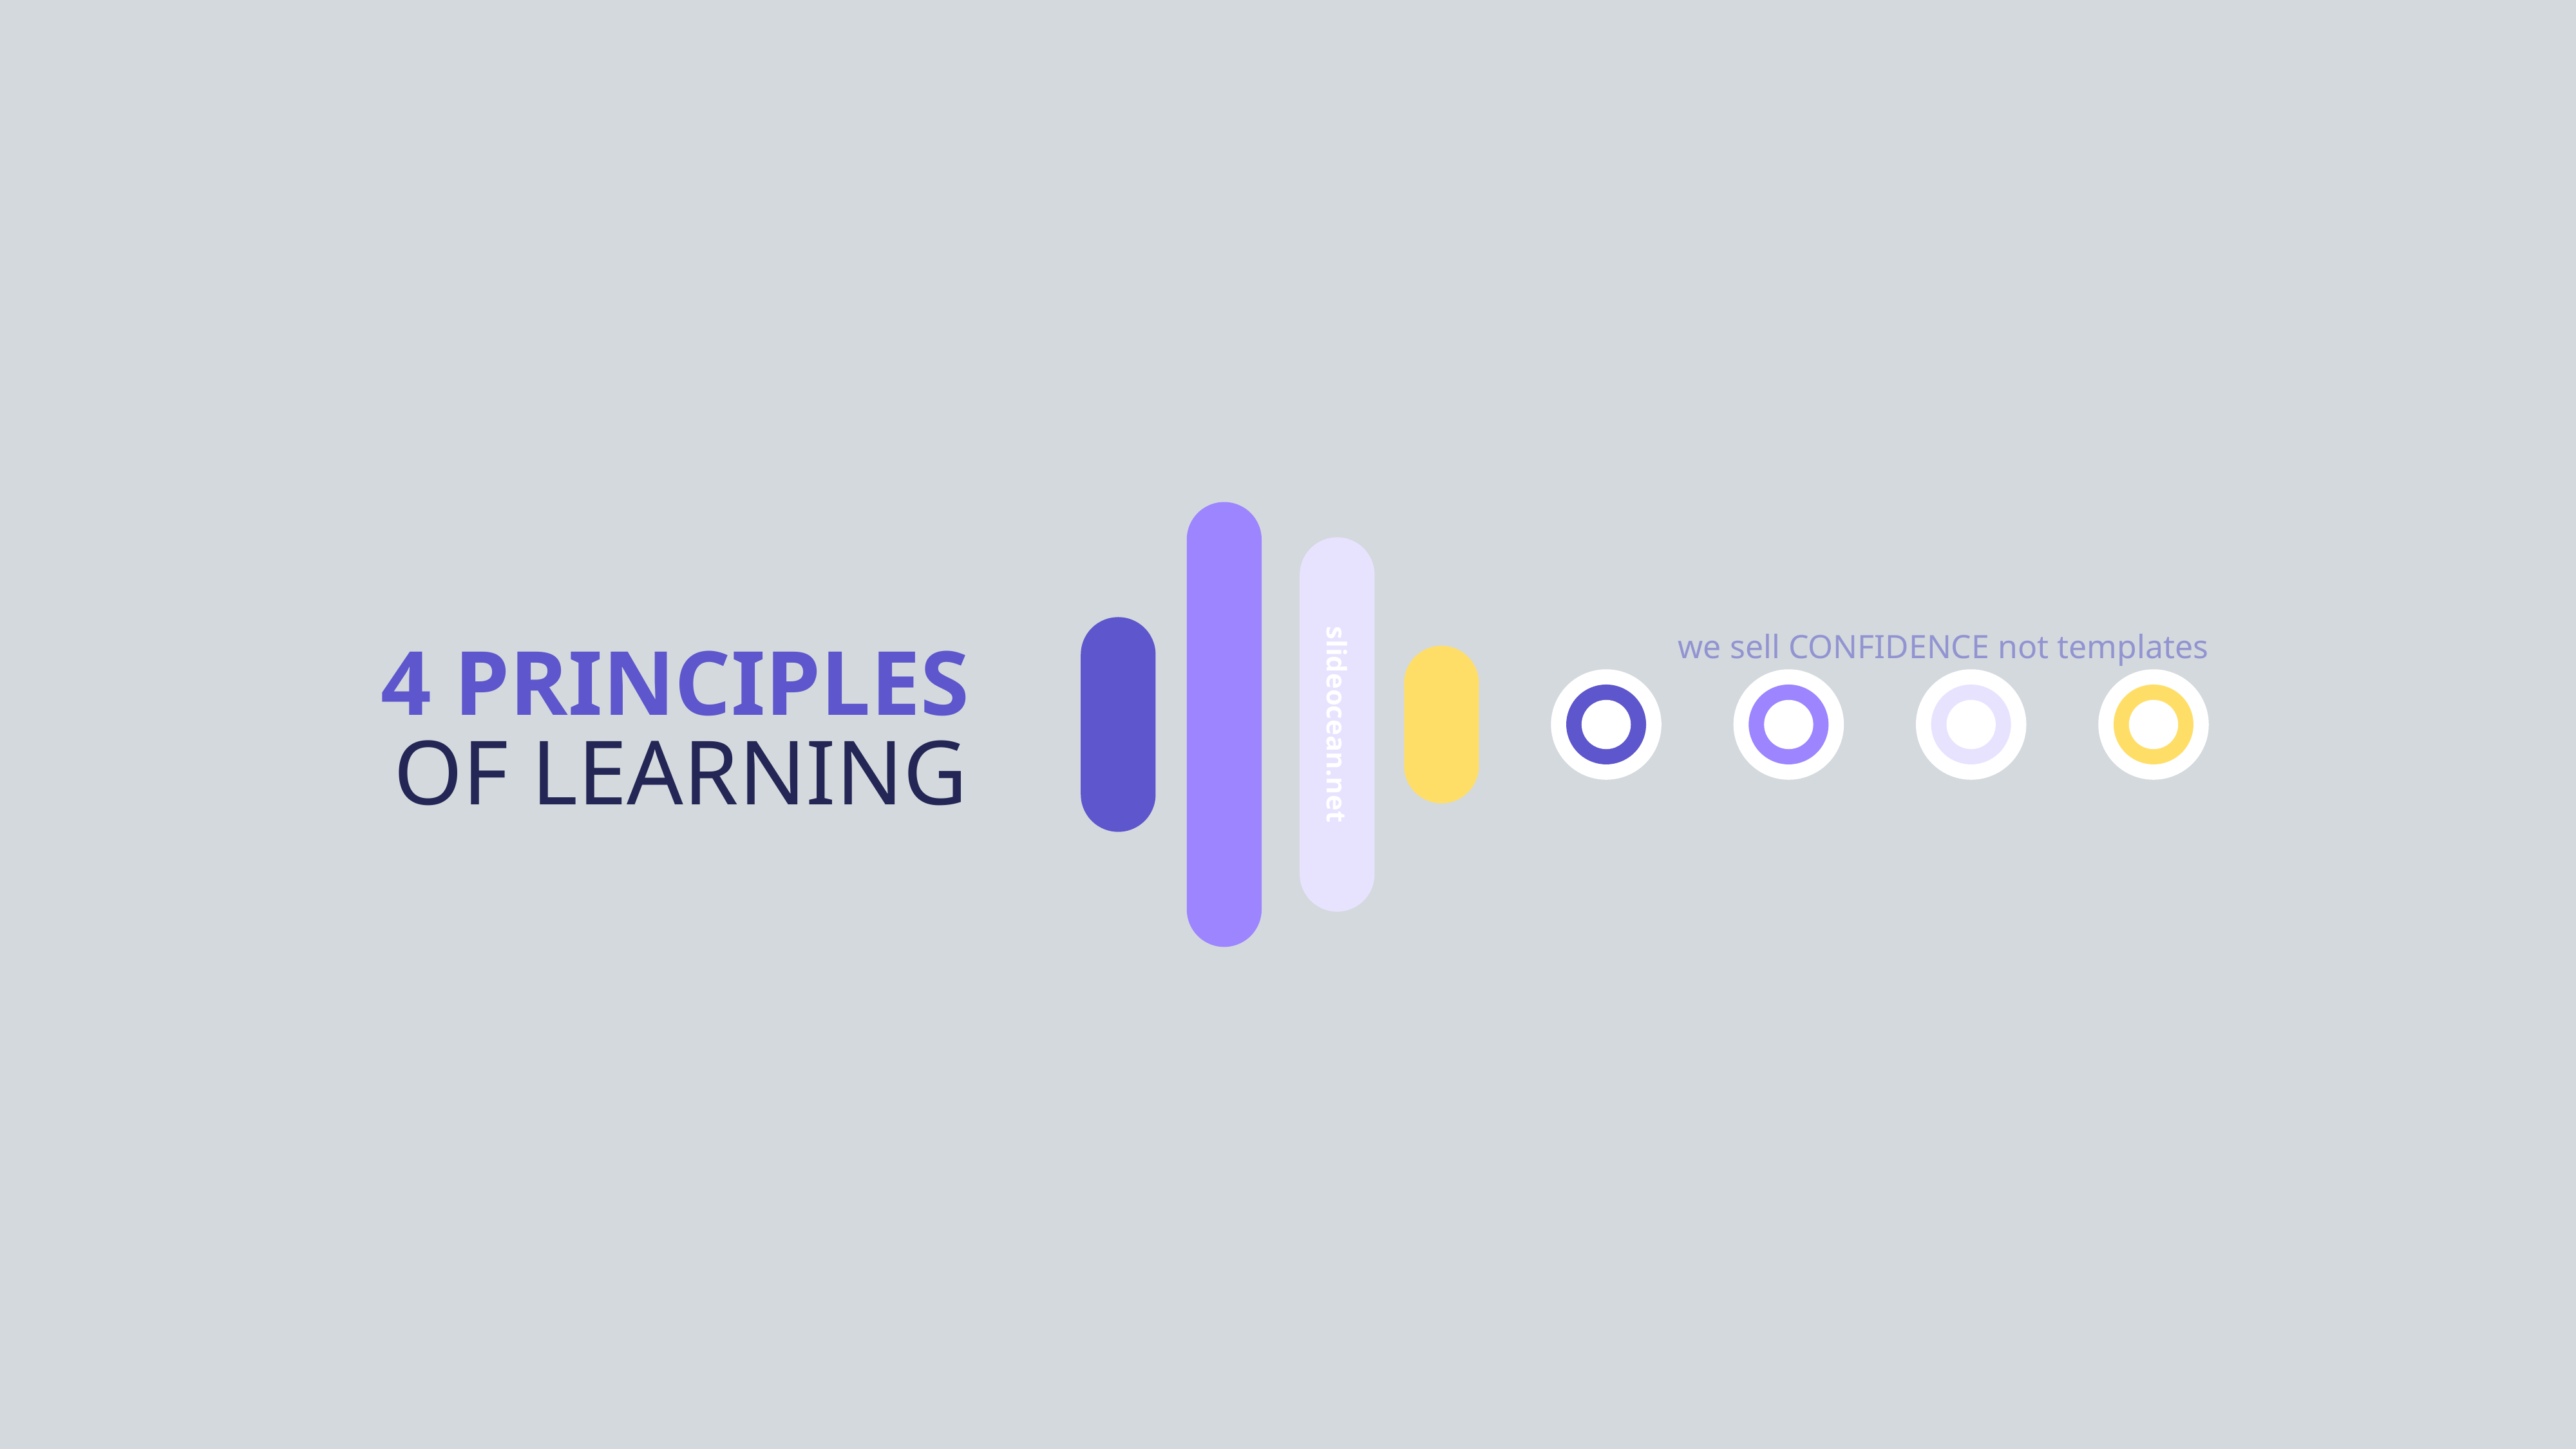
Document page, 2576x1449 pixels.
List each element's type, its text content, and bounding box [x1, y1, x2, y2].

text_box 4 PRINCIPLES [371, 621, 980, 738]
text_box [1565, 683, 1647, 766]
text_box [1403, 645, 1481, 804]
text_box [1186, 500, 1263, 948]
text_box slideocean.net [1316, 616, 1359, 833]
text_box [1930, 683, 2012, 766]
text_box we sell CONFIDENCE not templates [1668, 621, 2219, 670]
text_box [1079, 616, 1157, 833]
text_box [1945, 699, 1997, 750]
text_box [2097, 670, 2210, 781]
text_box [1298, 536, 1376, 913]
text_box [1549, 668, 1663, 781]
text_box [1580, 699, 1632, 750]
text_box [1732, 670, 1845, 781]
text_box [1763, 699, 1815, 750]
text_box [1747, 683, 1830, 766]
text_box [2112, 683, 2195, 766]
text_box [1915, 670, 2028, 781]
text_box OF LEARNING [384, 738, 978, 827]
text_box [2128, 699, 2179, 750]
